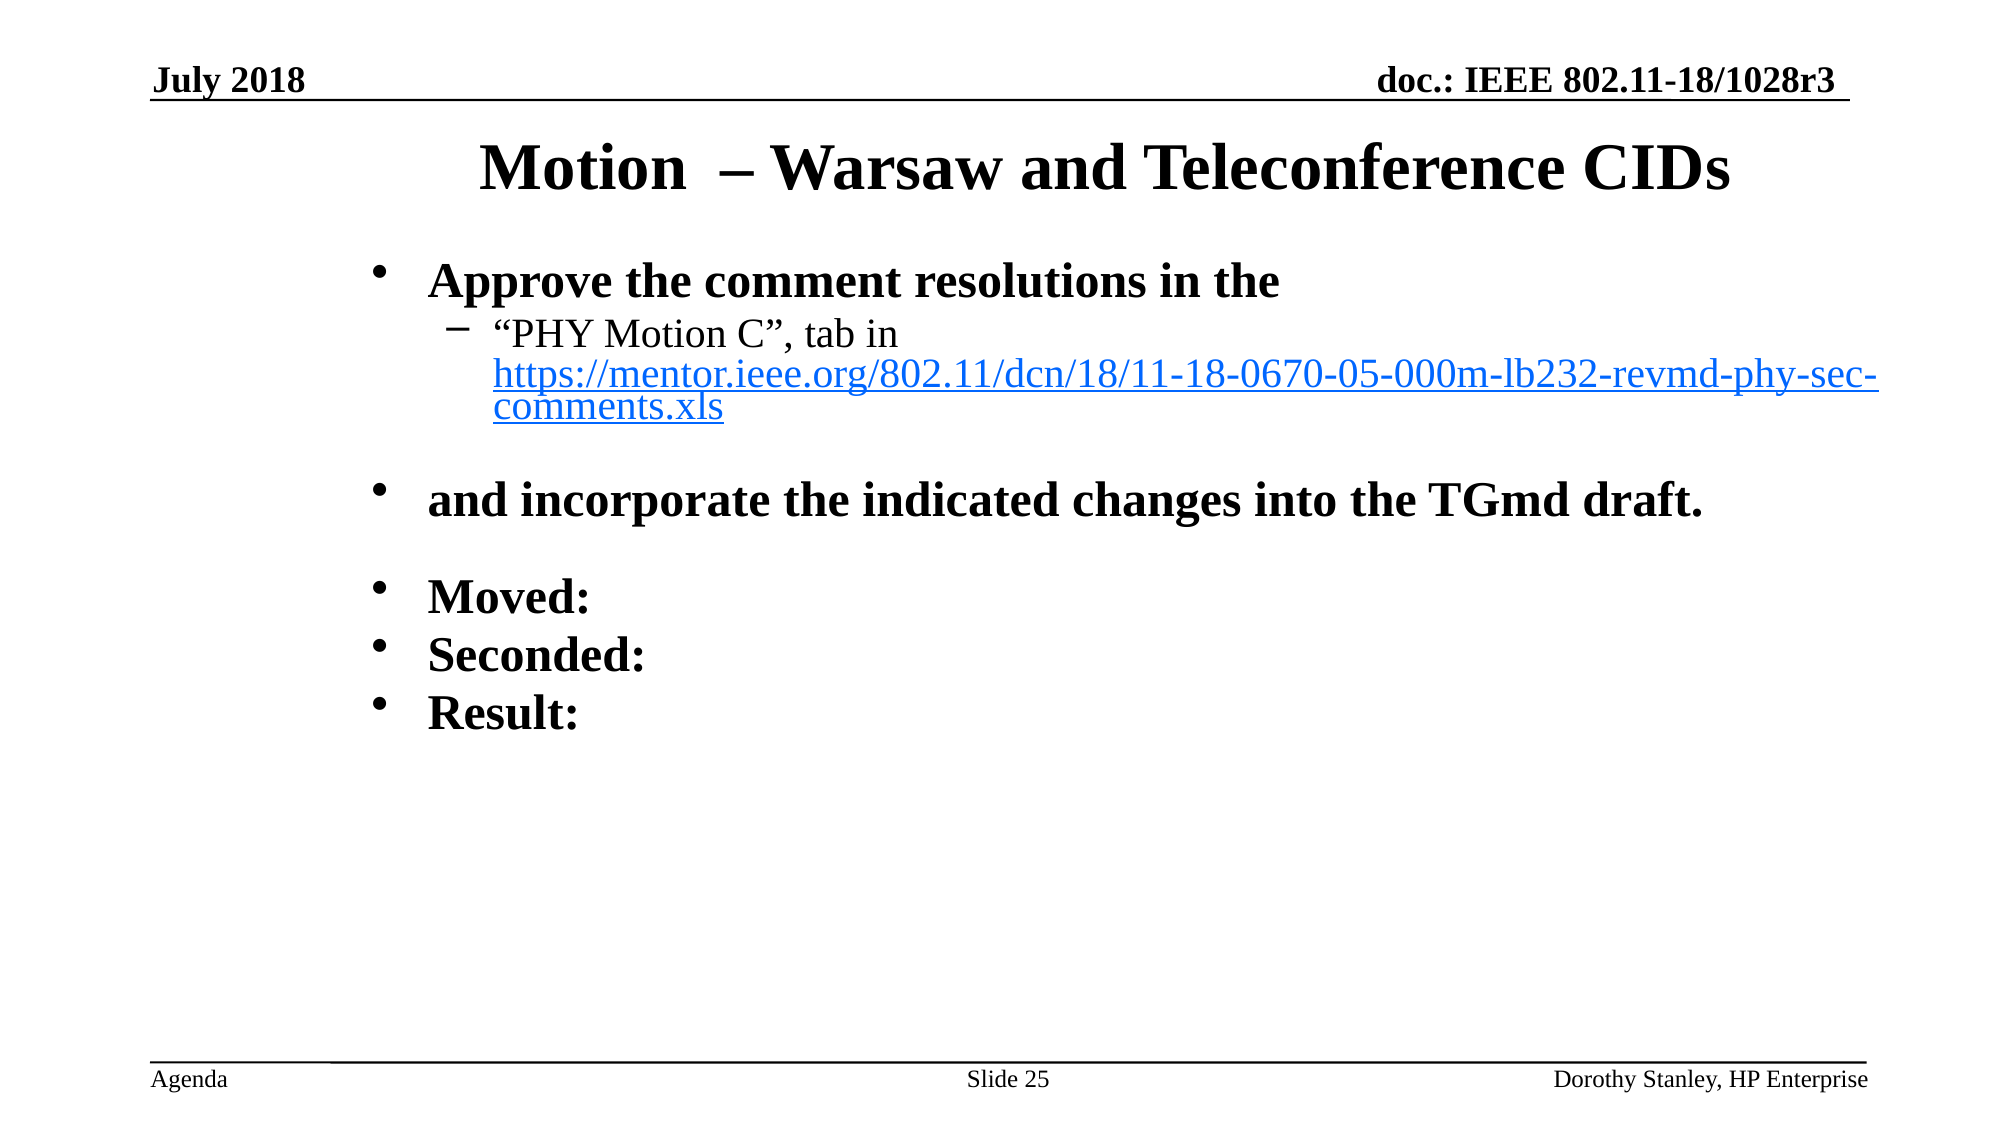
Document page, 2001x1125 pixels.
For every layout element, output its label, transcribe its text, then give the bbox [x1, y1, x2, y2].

list Approve the comment resolutions in the “PHY Motion C”, tab in https://mentor.ieee.org/802.11/dcn/18/11-18-0670-05-000m-lb232-revmd-phy-sec-comments.xls and incorporate the indicated changes into the TGmd draft. Moved: Seconded: Result: [356, 251, 1911, 1002]
footer Dorothy Stanley, HP Enterprise [1549, 1062, 1869, 1093]
slide_number Slide 25 [966, 1062, 1051, 1093]
title Motion – Warsaw and Teleconference CIDs [362, 75, 1850, 250]
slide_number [152, 54, 567, 100]
